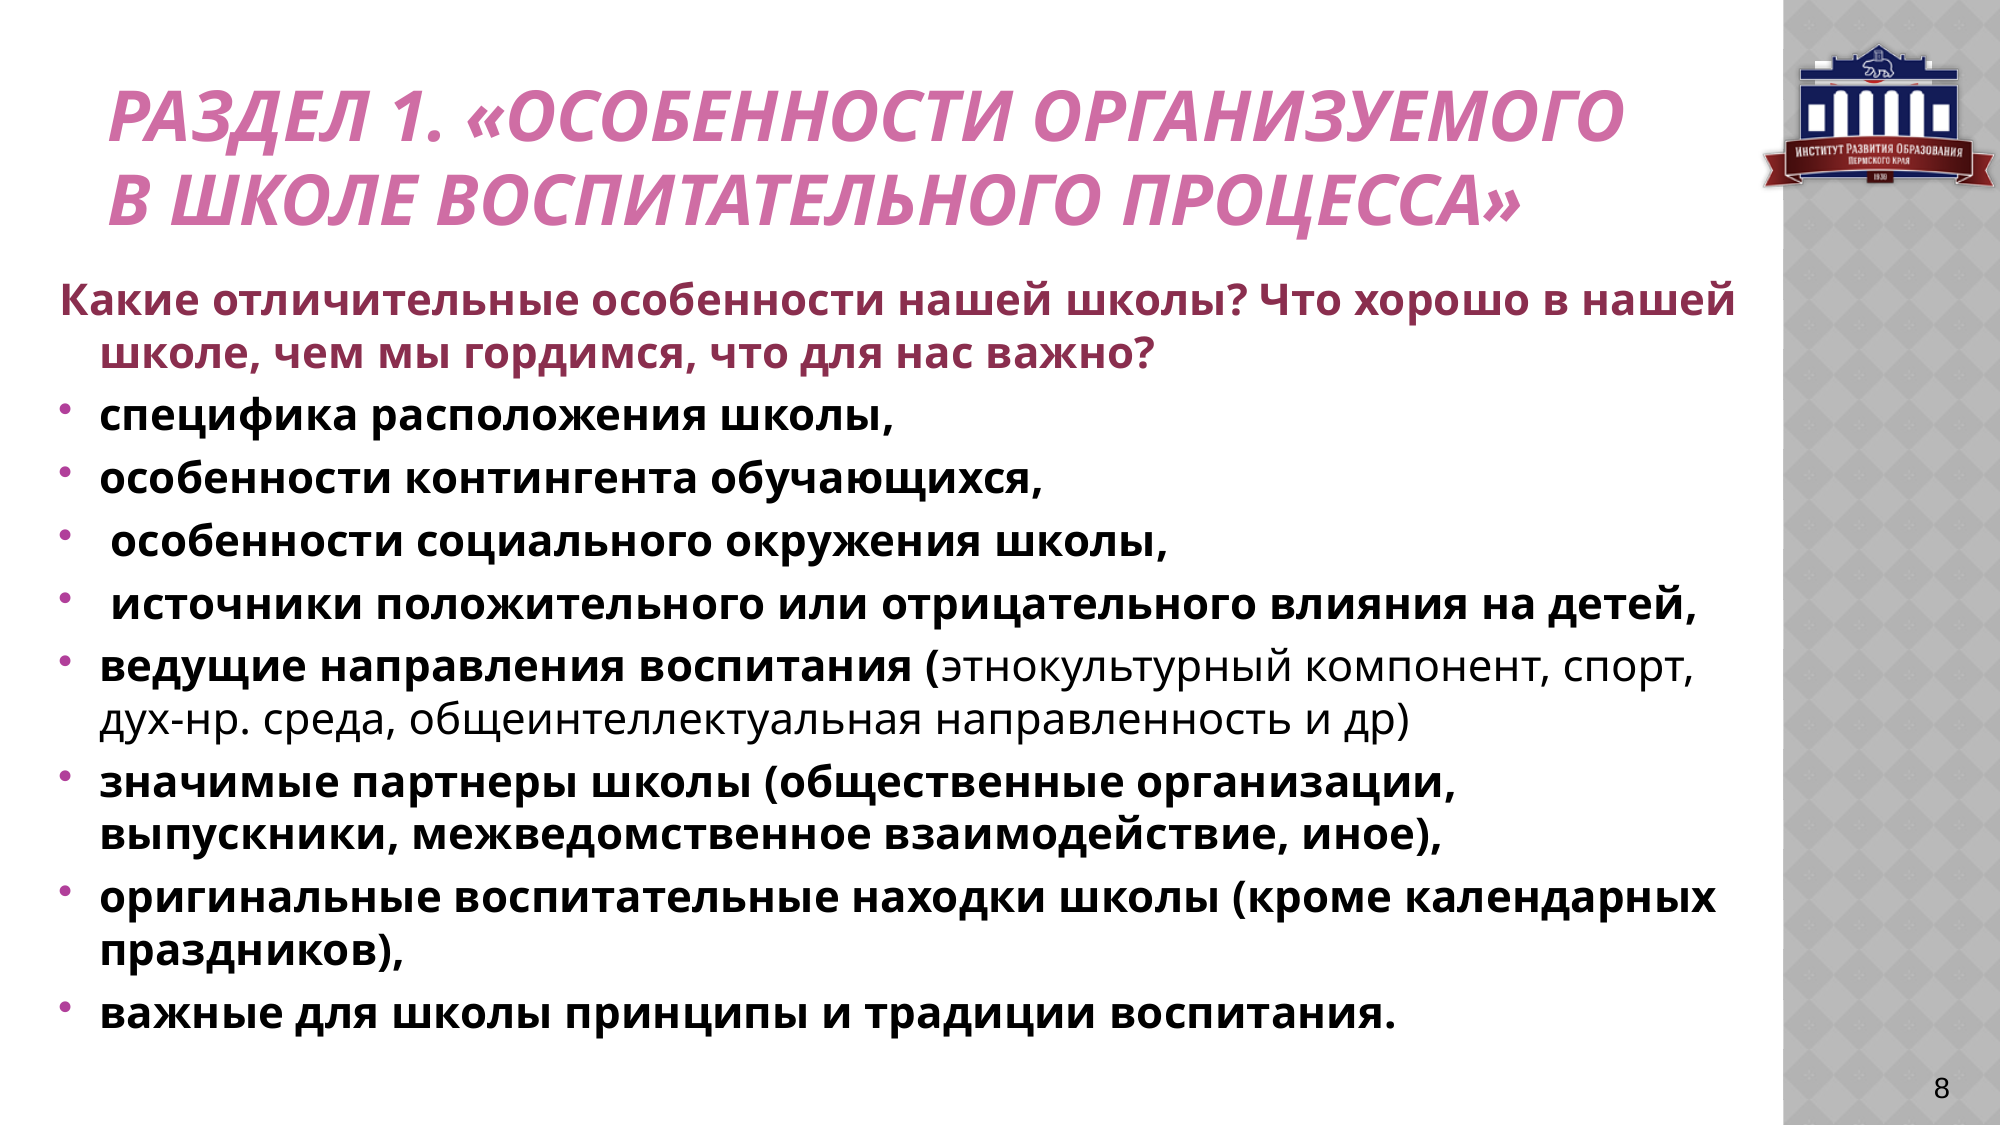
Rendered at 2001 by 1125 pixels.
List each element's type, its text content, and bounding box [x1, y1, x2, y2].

picture [1757, 38, 2000, 194]
list Какие отличительные особенности нашей школы? Что хорошо в нашей школе, чем мы гордимся, что для нас важно? специфика расположения школы, особенности контингента обучающихся, особенности социального окружения школы, источники положительного или отрицательного влияния на детей, ведущие направления воспитания (этнокультурный компонент, спорт, дух-нр. среда, общеинтеллектуальная направленность и др) значимые партнеры школы (общественные организации, выпускники, межведомственное взаимодействие, иное), оригинальные воспитательные находки школы (кроме календарных праздников), важные для школы принципы и традиции воспитания. [45, 264, 1777, 1059]
title Раздел 1. «Особенности организуемого в школе воспитательного процесса» [99, 52, 1684, 240]
